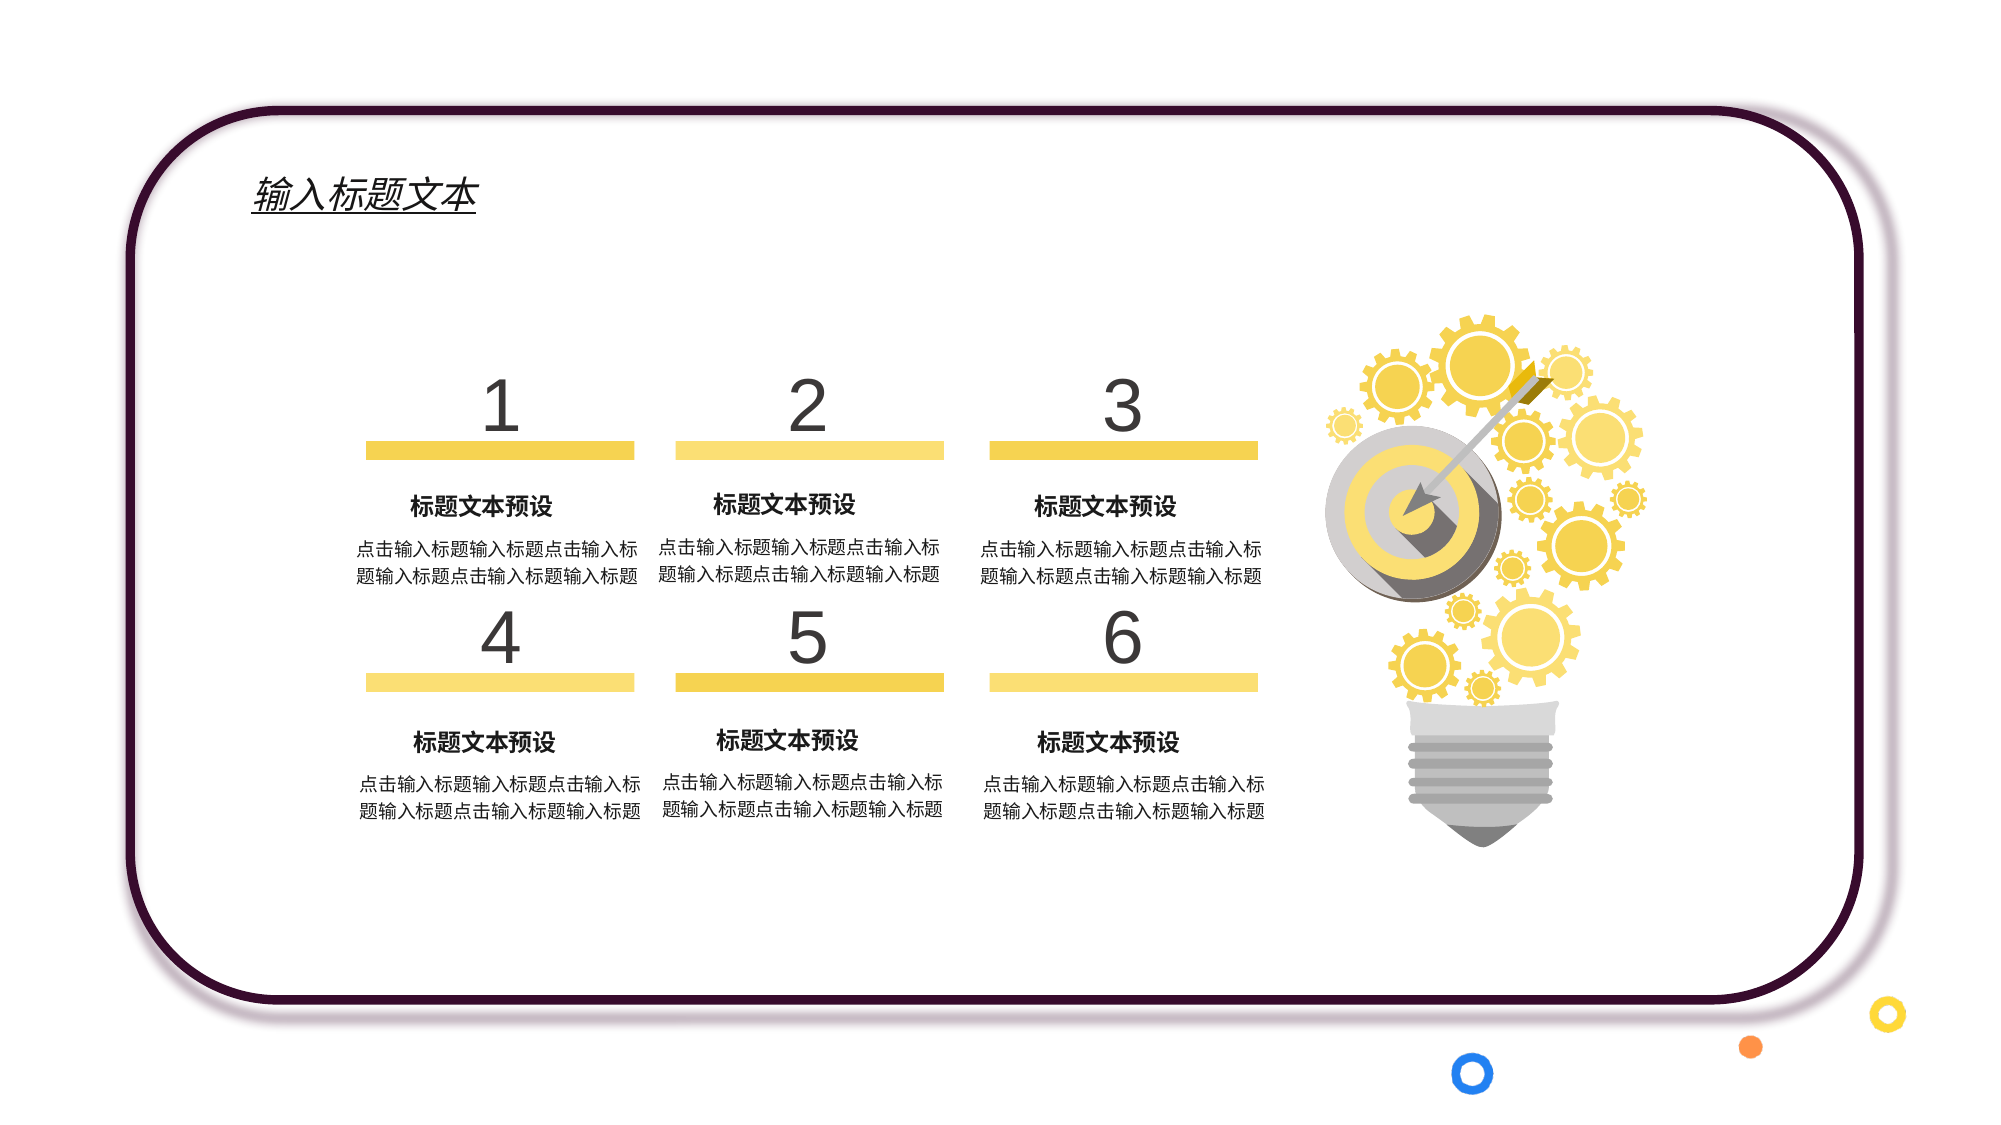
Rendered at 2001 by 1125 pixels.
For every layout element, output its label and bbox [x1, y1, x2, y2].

text_box [130, 110, 2000, 1125]
